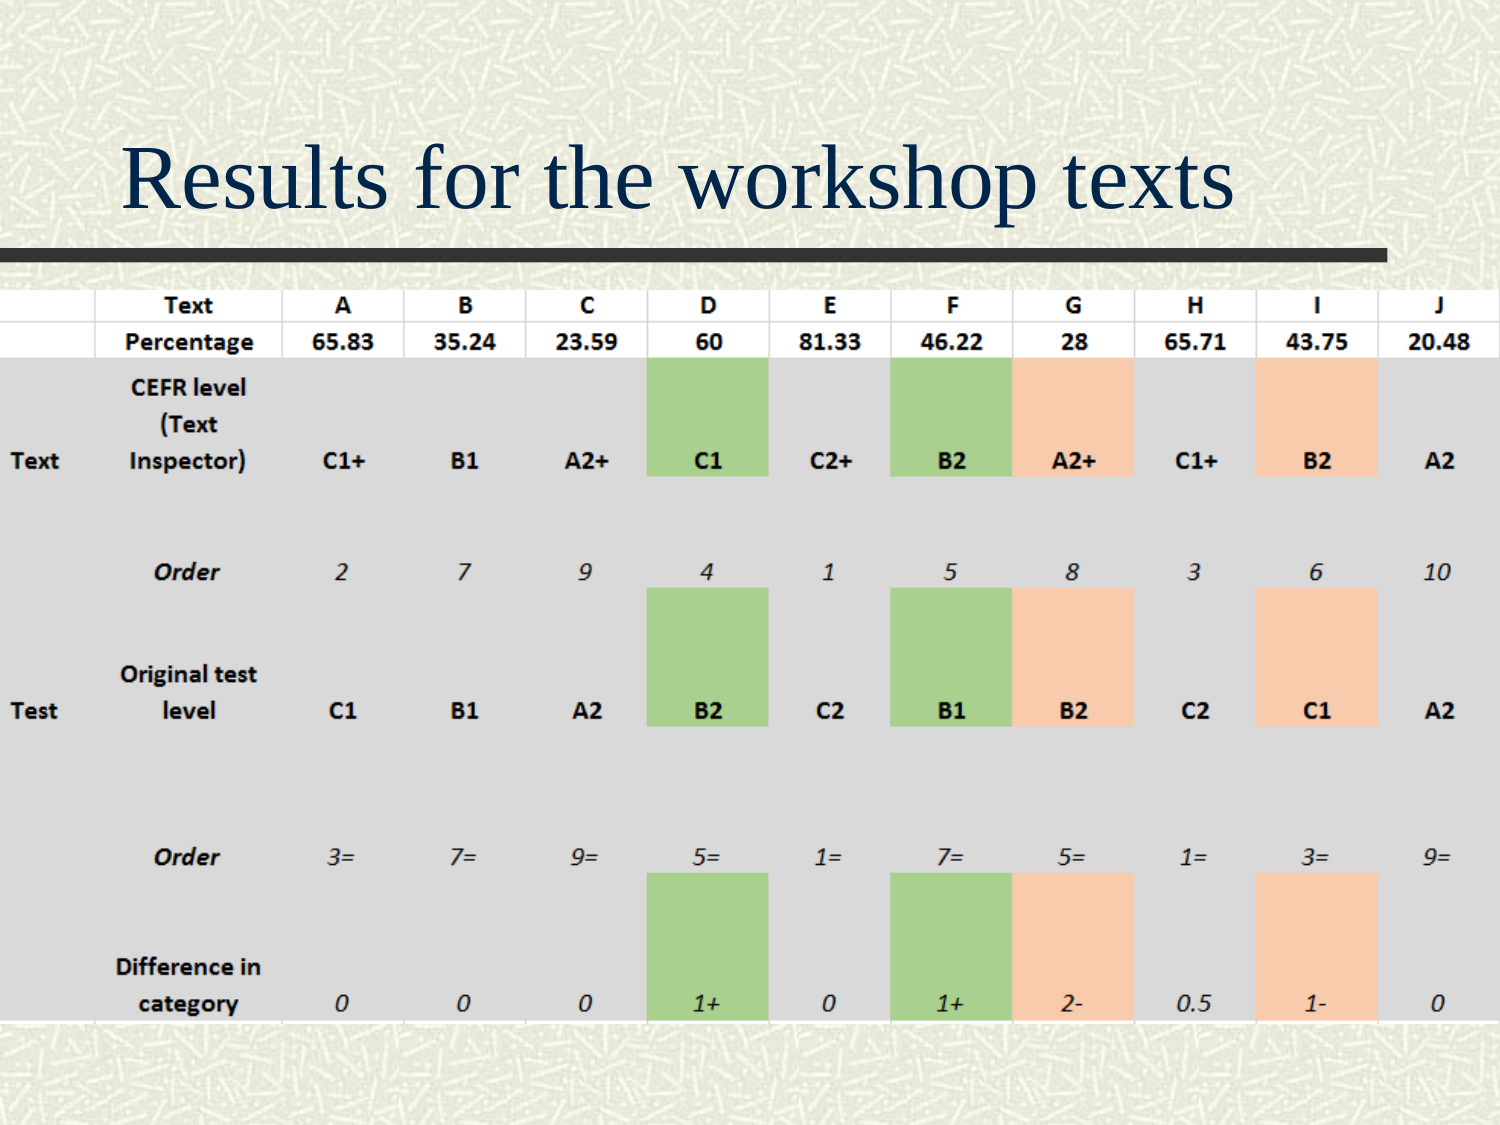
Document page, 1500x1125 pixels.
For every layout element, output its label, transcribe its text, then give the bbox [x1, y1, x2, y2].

title Results for the workshop texts [105, 46, 1455, 235]
picture [0, 0, 1500, 1125]
